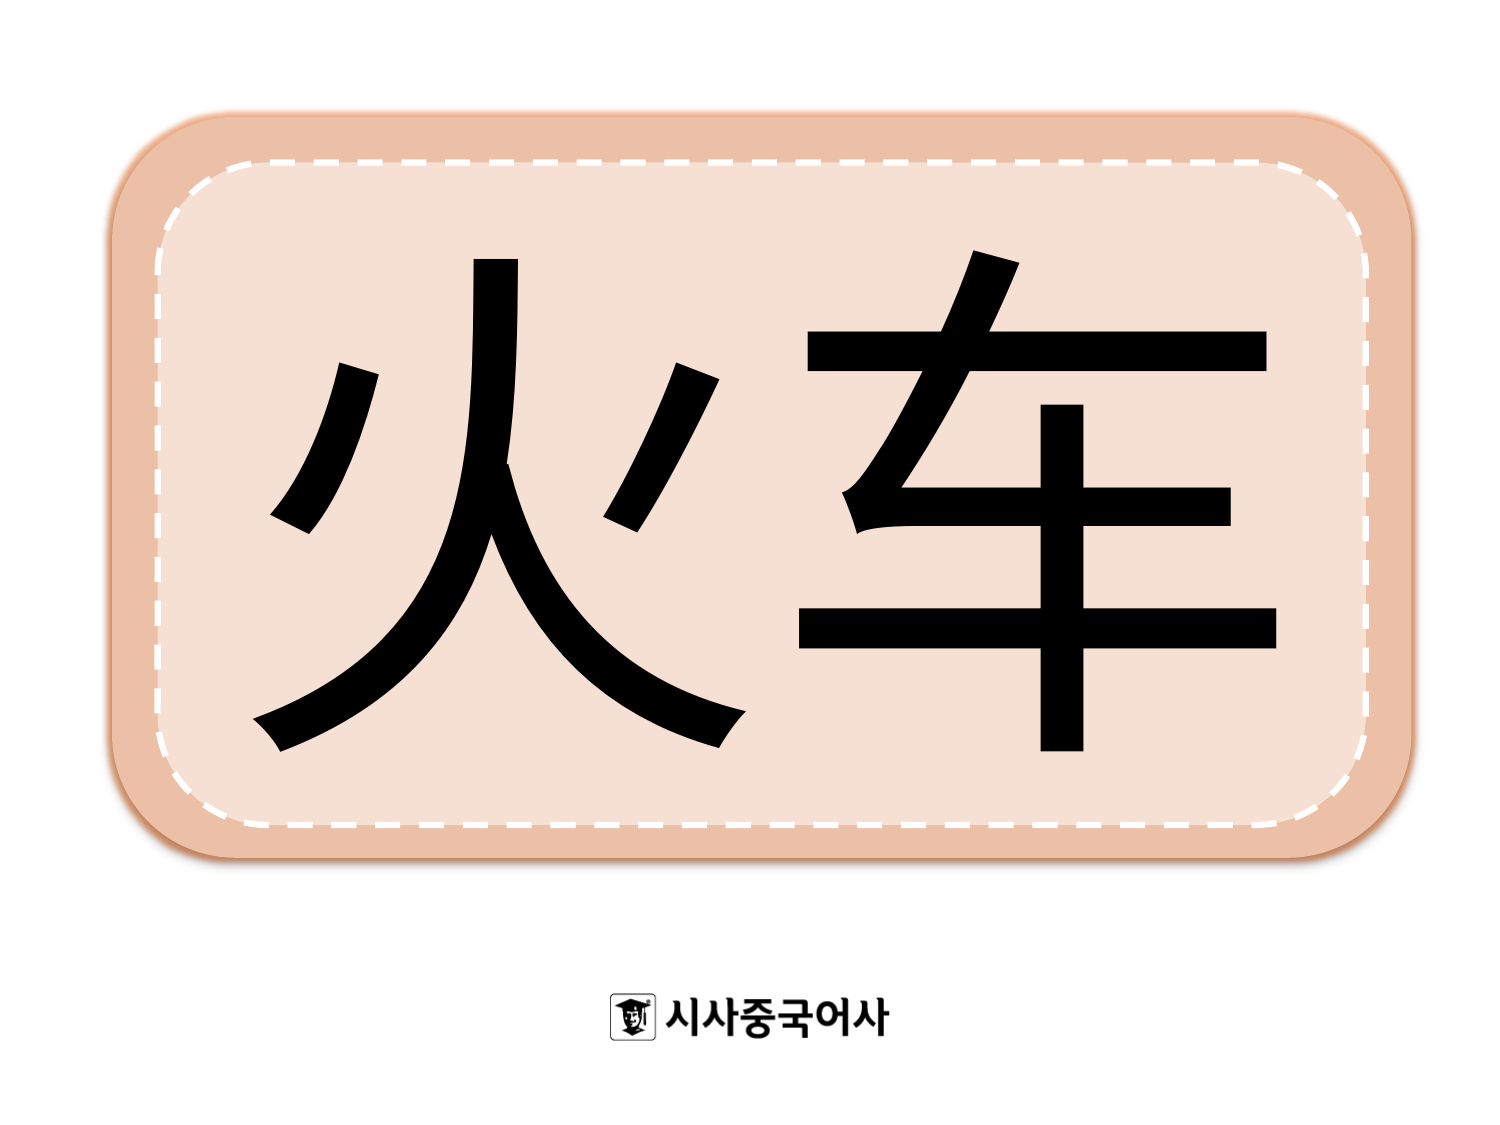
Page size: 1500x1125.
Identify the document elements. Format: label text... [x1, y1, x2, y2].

picture [602, 987, 898, 1047]
text_box 火车 [162, 160, 1371, 824]
